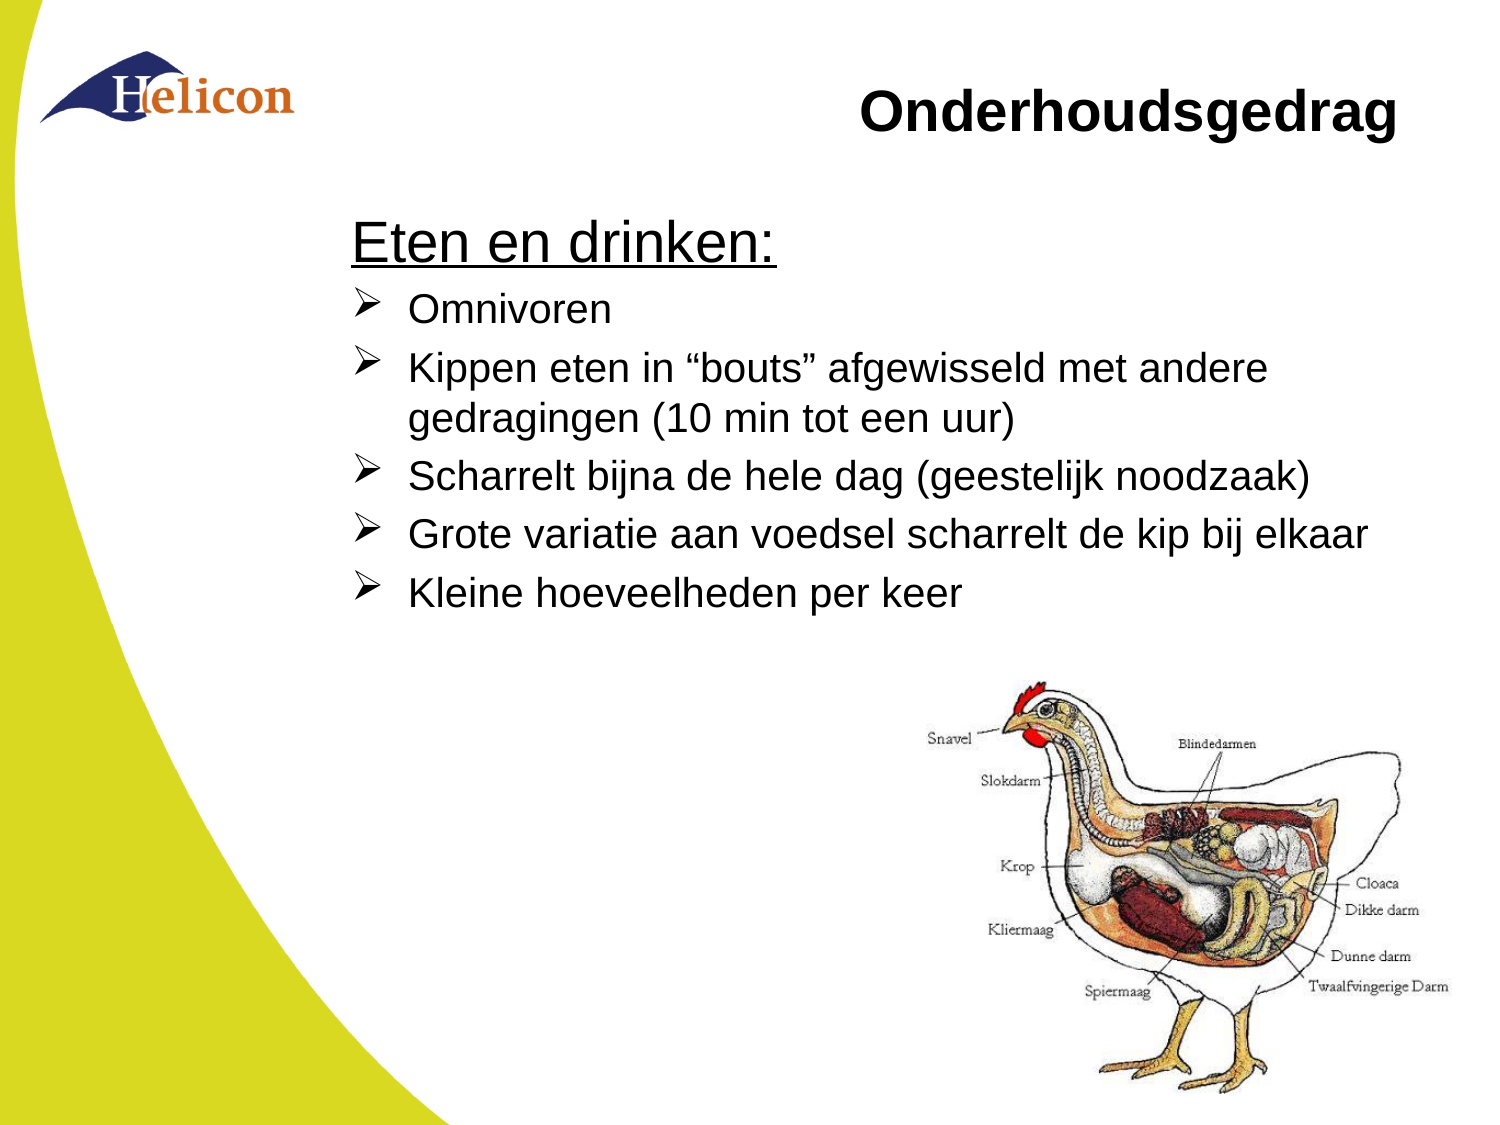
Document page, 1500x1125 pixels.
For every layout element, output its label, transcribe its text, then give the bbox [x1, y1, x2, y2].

list Eten en drinken: Omnivoren Kippen eten in “bouts” afgewisseld met andere gedragingen (10 min tot een uur) Scharrelt bijna de hele dag (geestelijk noodzaak) Grote variatie aan voedsel scharrelt de kip bij elkaar Kleine hoeveelheden per keer [336, 196, 1425, 1005]
title Onderhoudsgedrag [324, 54, 1415, 161]
picture [0, 0, 1500, 1125]
